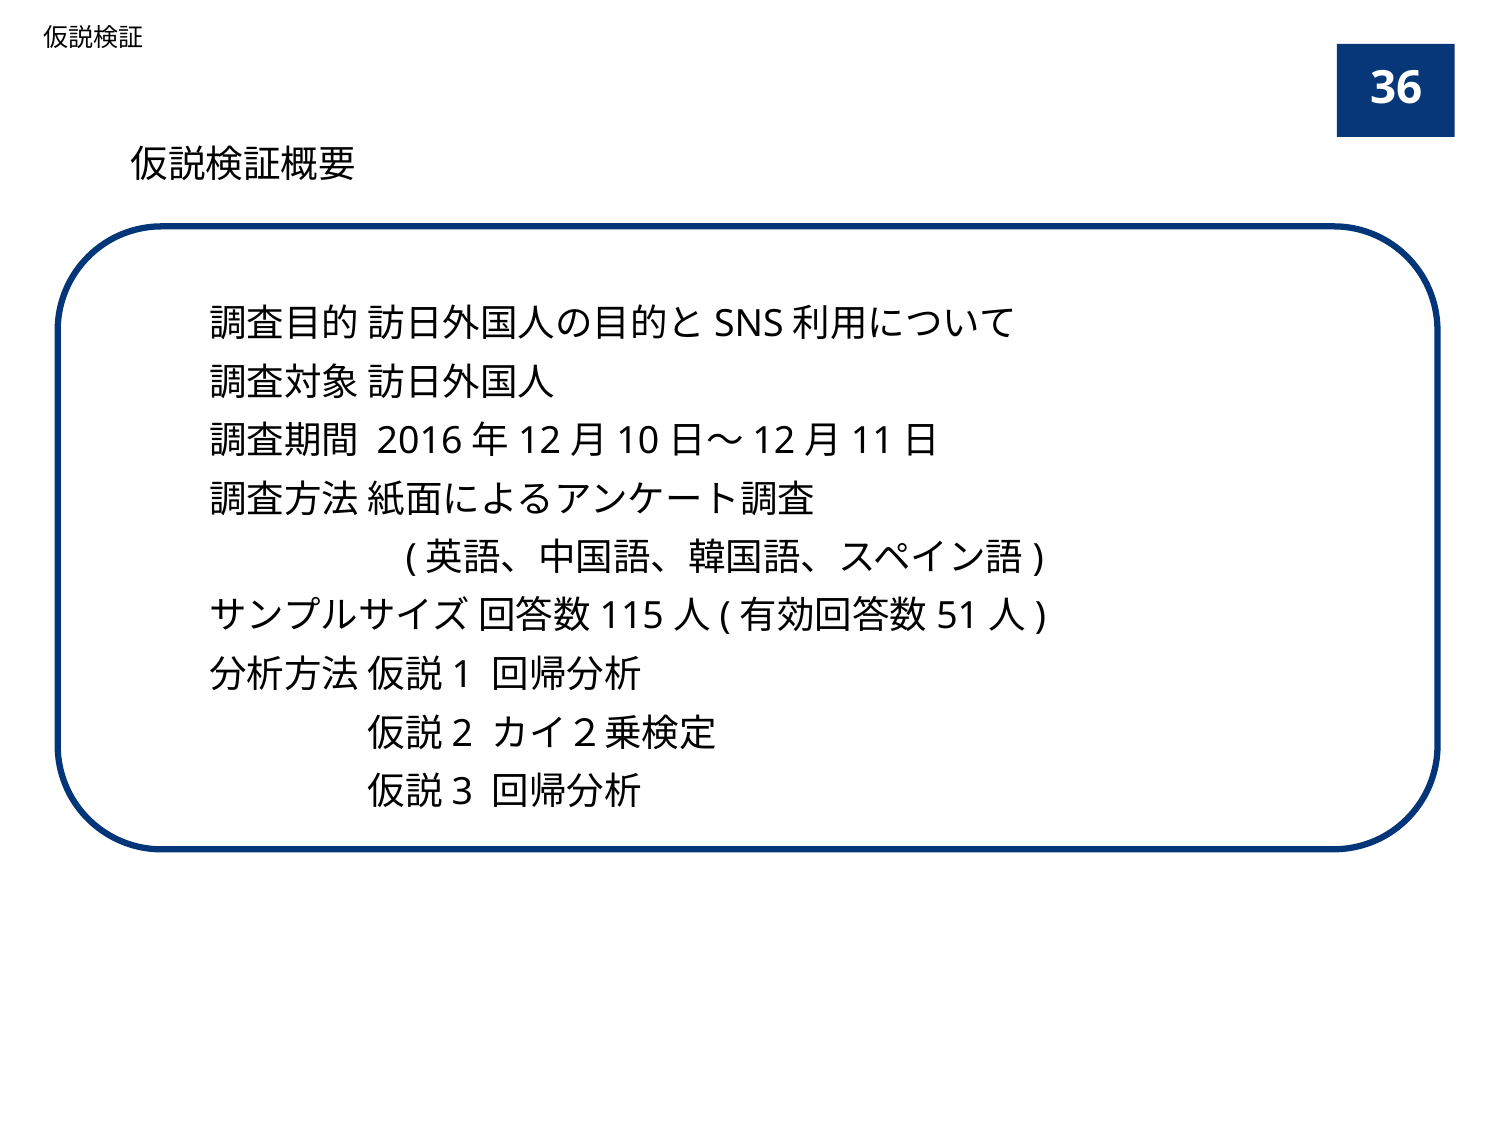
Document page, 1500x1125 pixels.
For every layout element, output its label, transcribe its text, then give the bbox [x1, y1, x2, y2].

text_box [87, 132, 1155, 255]
text_box 仮説検証 [28, 13, 311, 59]
text_box [56, 225, 1439, 851]
slide_number 36 [1354, 59, 1438, 120]
text_box 仮説検証概要 [116, 132, 433, 193]
